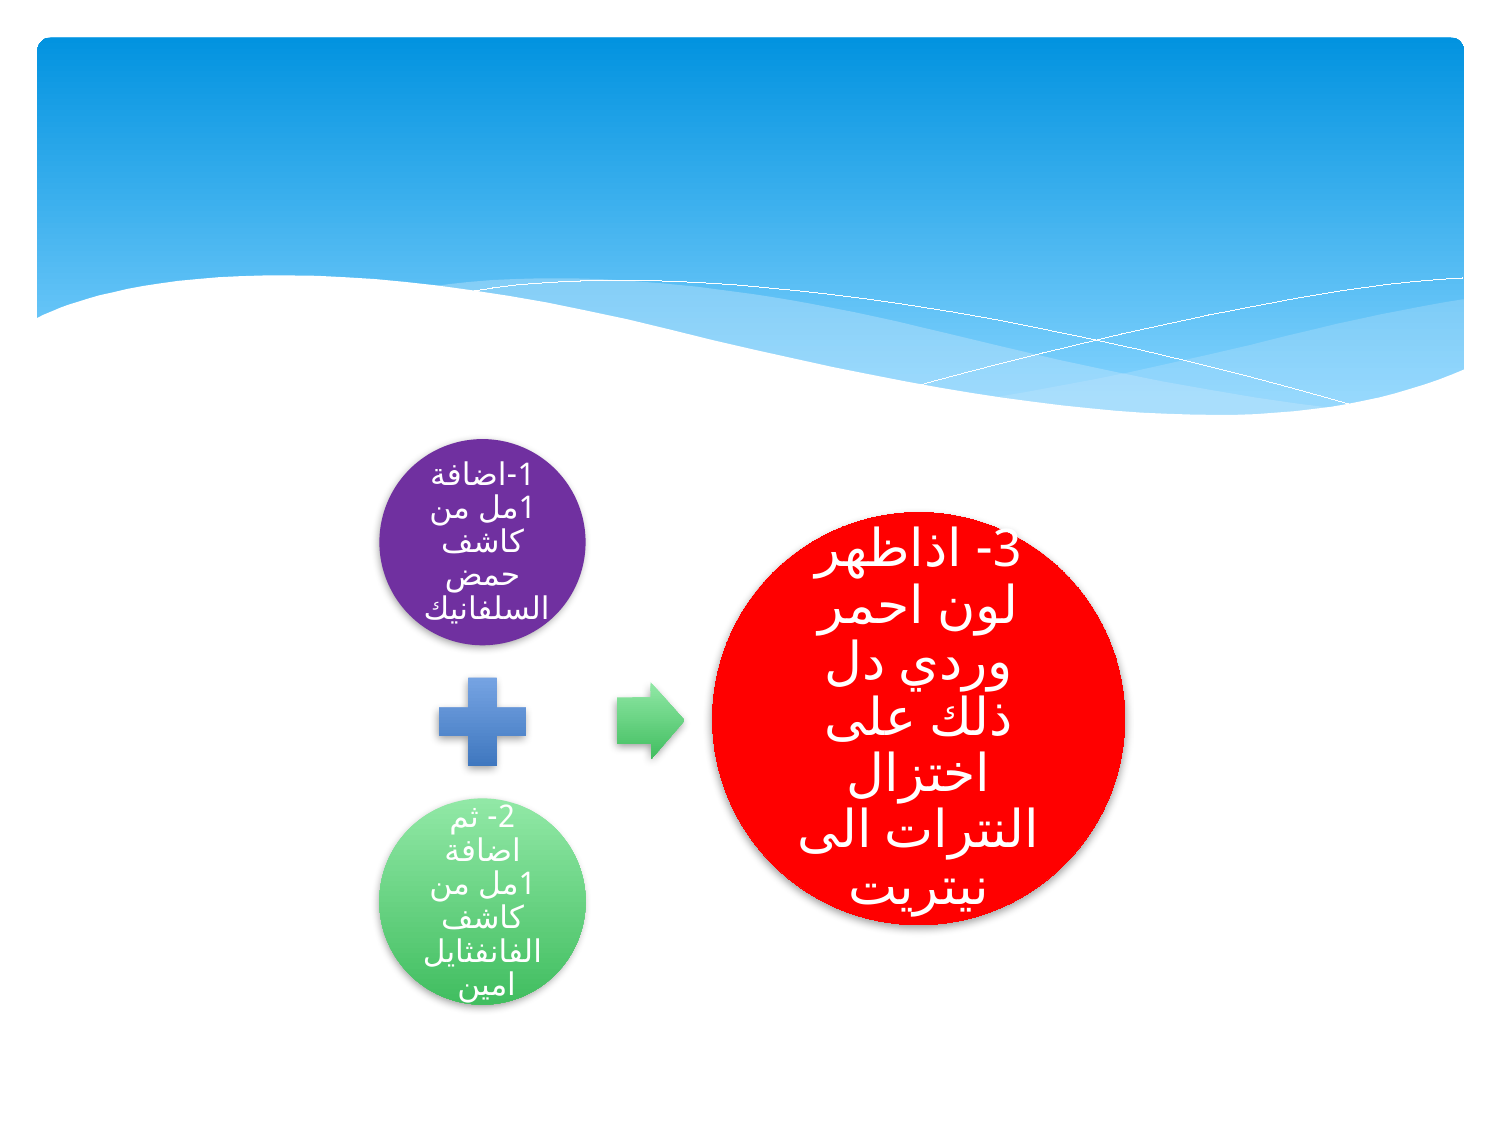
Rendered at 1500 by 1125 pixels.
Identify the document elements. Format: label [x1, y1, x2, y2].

list [142, 438, 1359, 1006]
